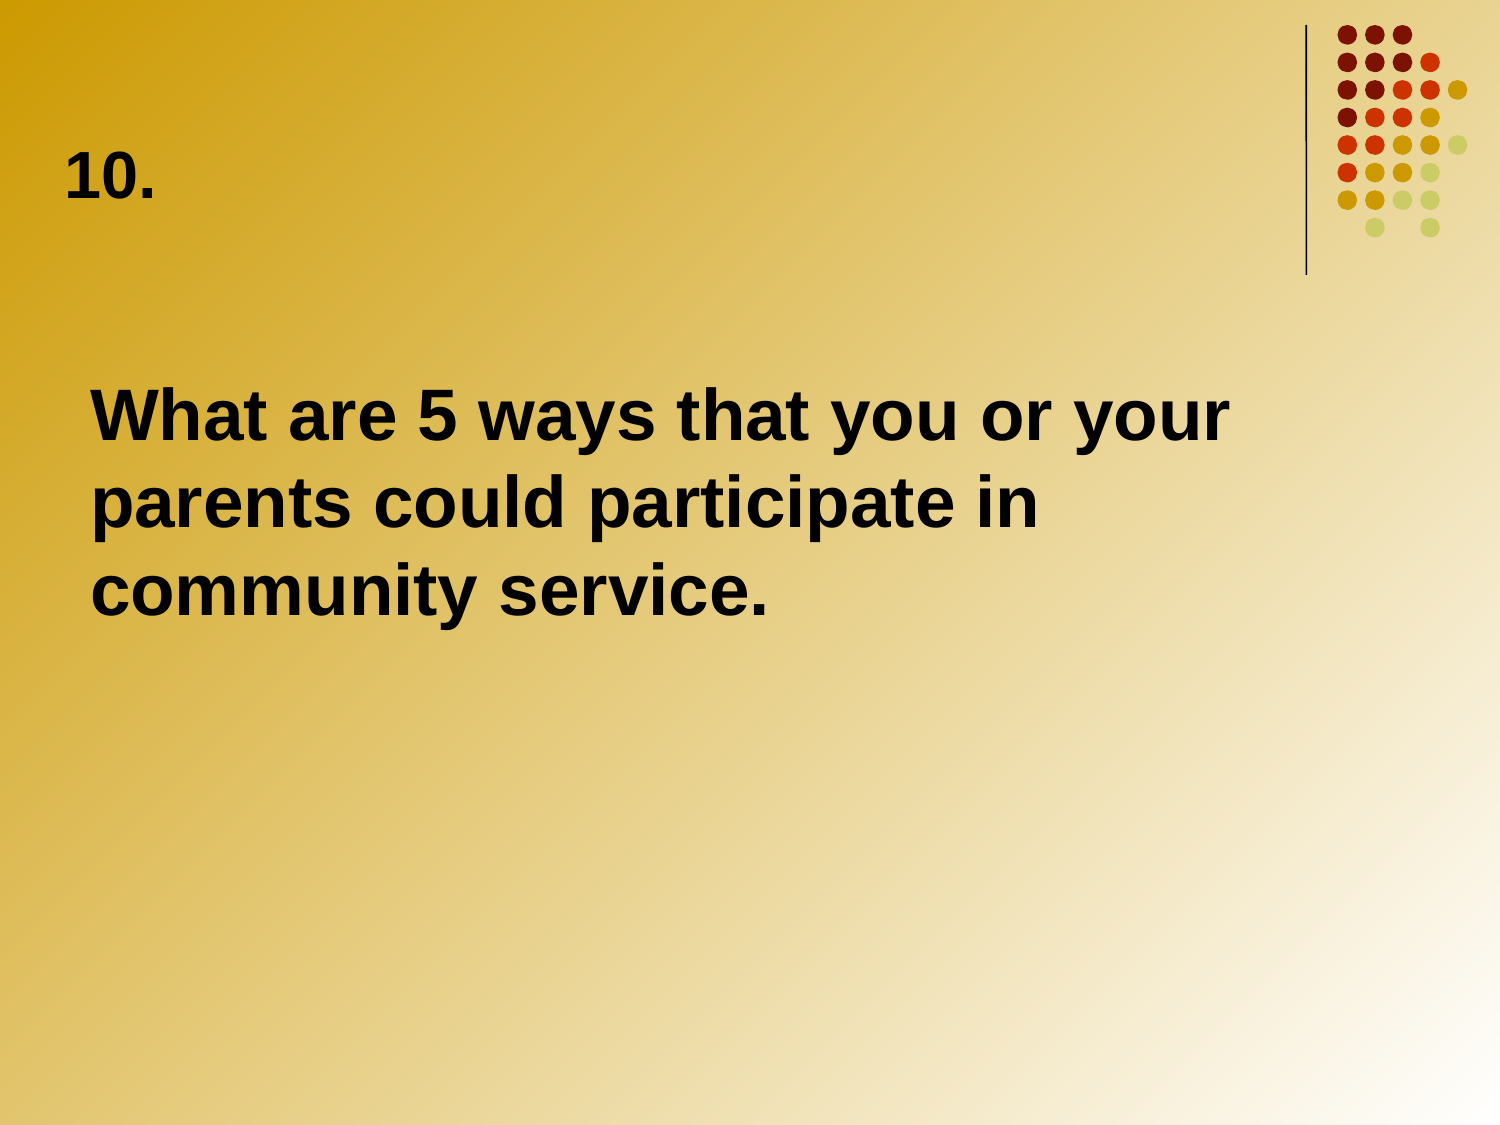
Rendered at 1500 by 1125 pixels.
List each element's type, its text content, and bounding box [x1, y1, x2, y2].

text_box 10. [50, 124, 250, 220]
title What are 5 ways that you or your parents could participate in community service. [75, 387, 1313, 725]
